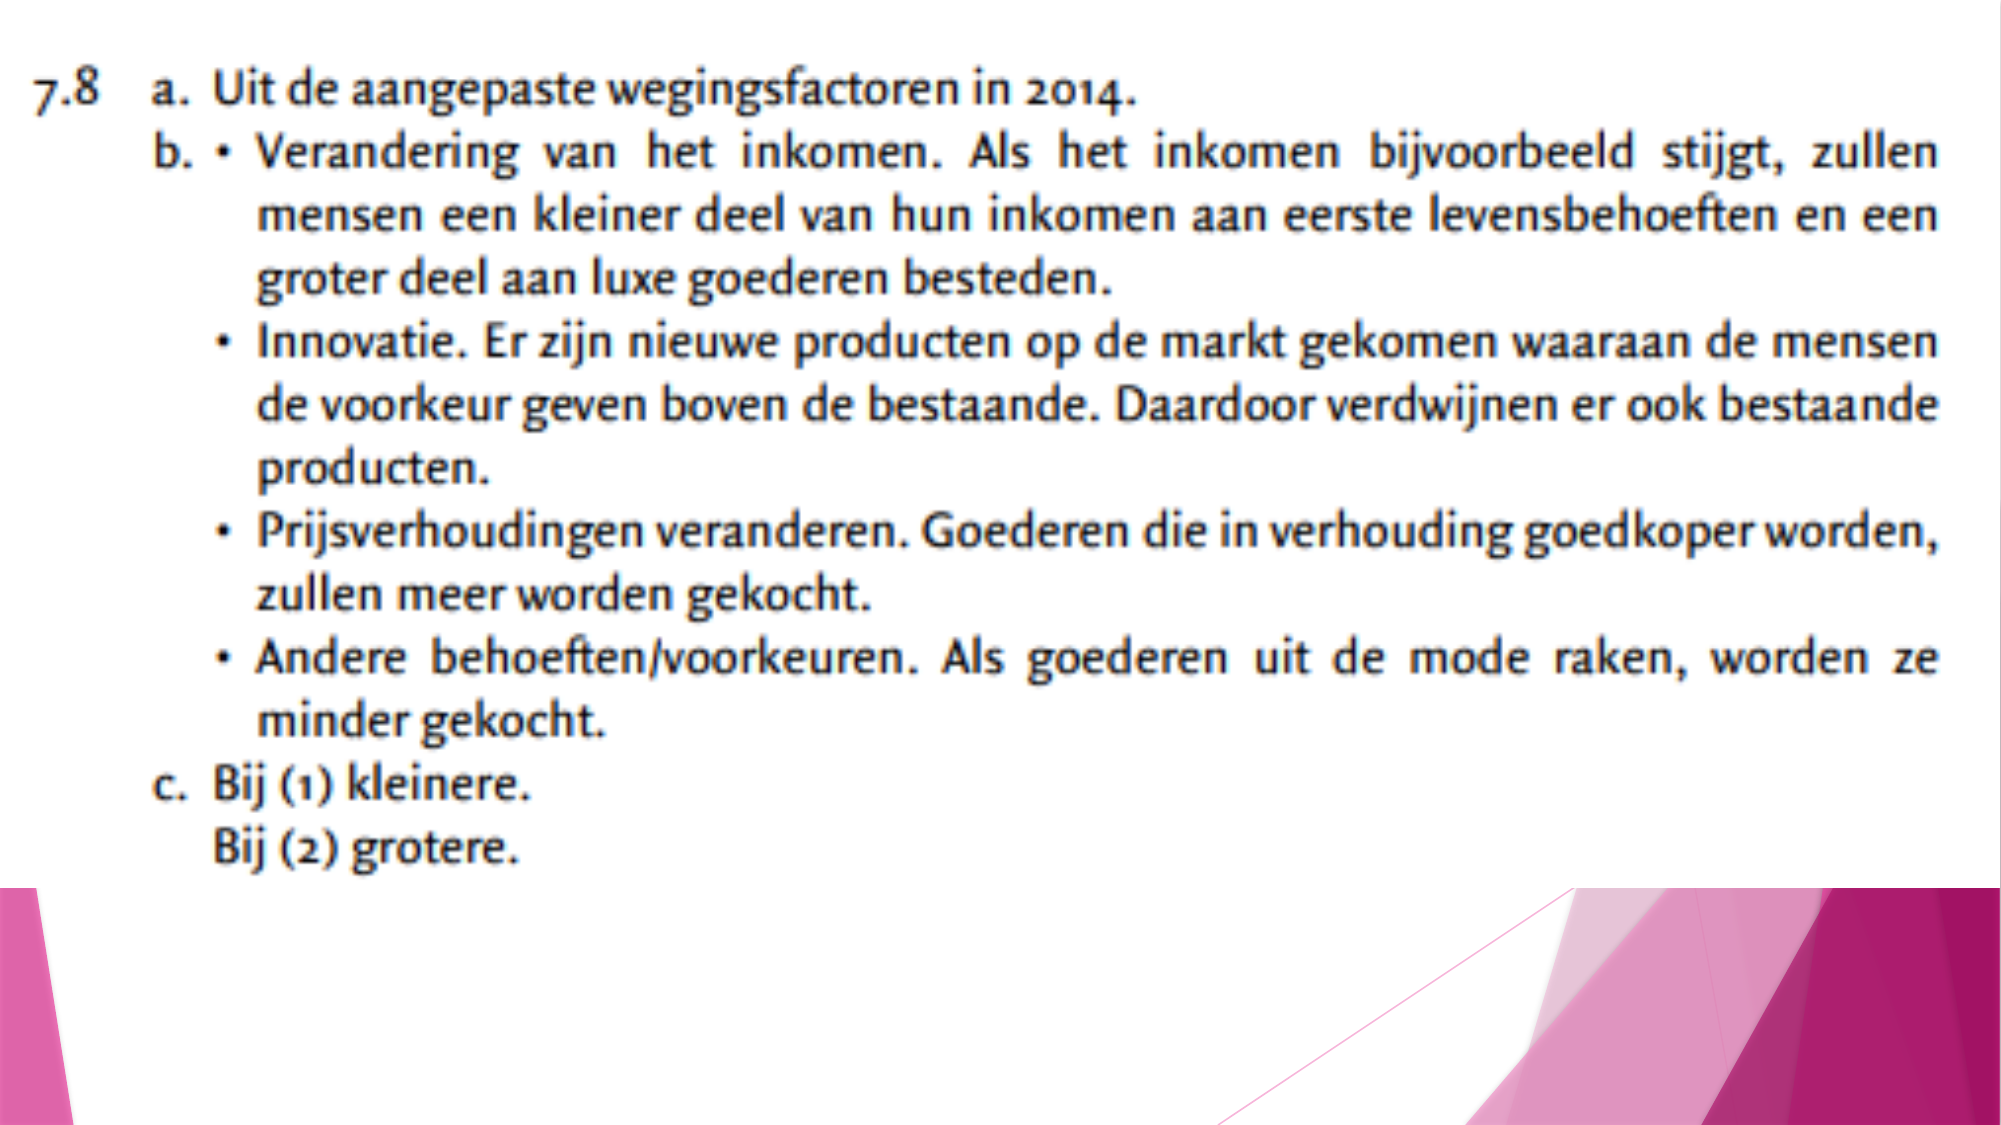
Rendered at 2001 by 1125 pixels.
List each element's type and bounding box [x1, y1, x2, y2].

picture [0, 0, 2000, 889]
